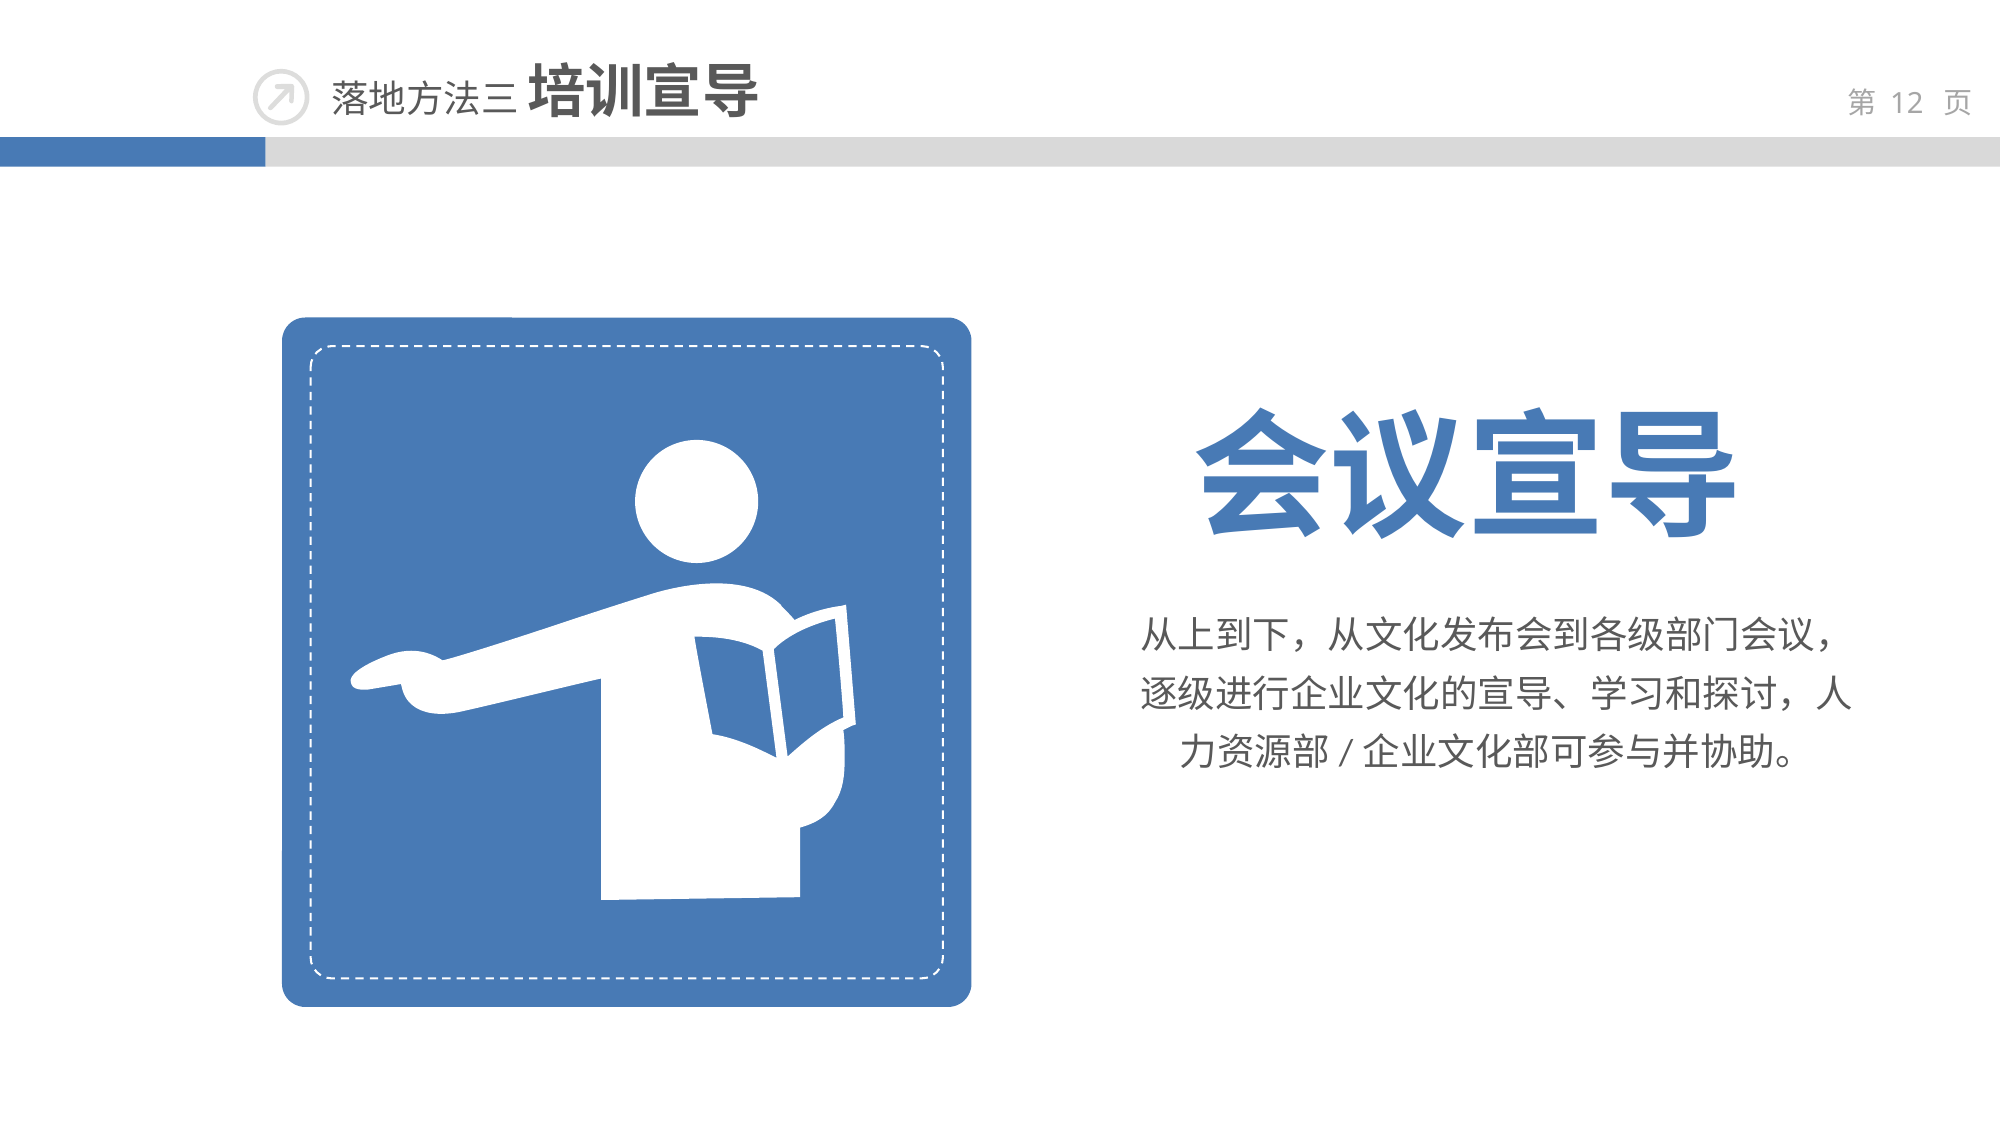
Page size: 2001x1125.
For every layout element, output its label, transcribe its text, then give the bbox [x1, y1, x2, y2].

text_box 从上到下，从文化发布会到各级部门会议，逐级进行企业文化的宣导、学习和探讨，人力资源部/企业文化部可参与并协助。 [1114, 590, 1879, 781]
text_box 会议宣导 [1177, 380, 1757, 561]
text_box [348, 439, 856, 900]
